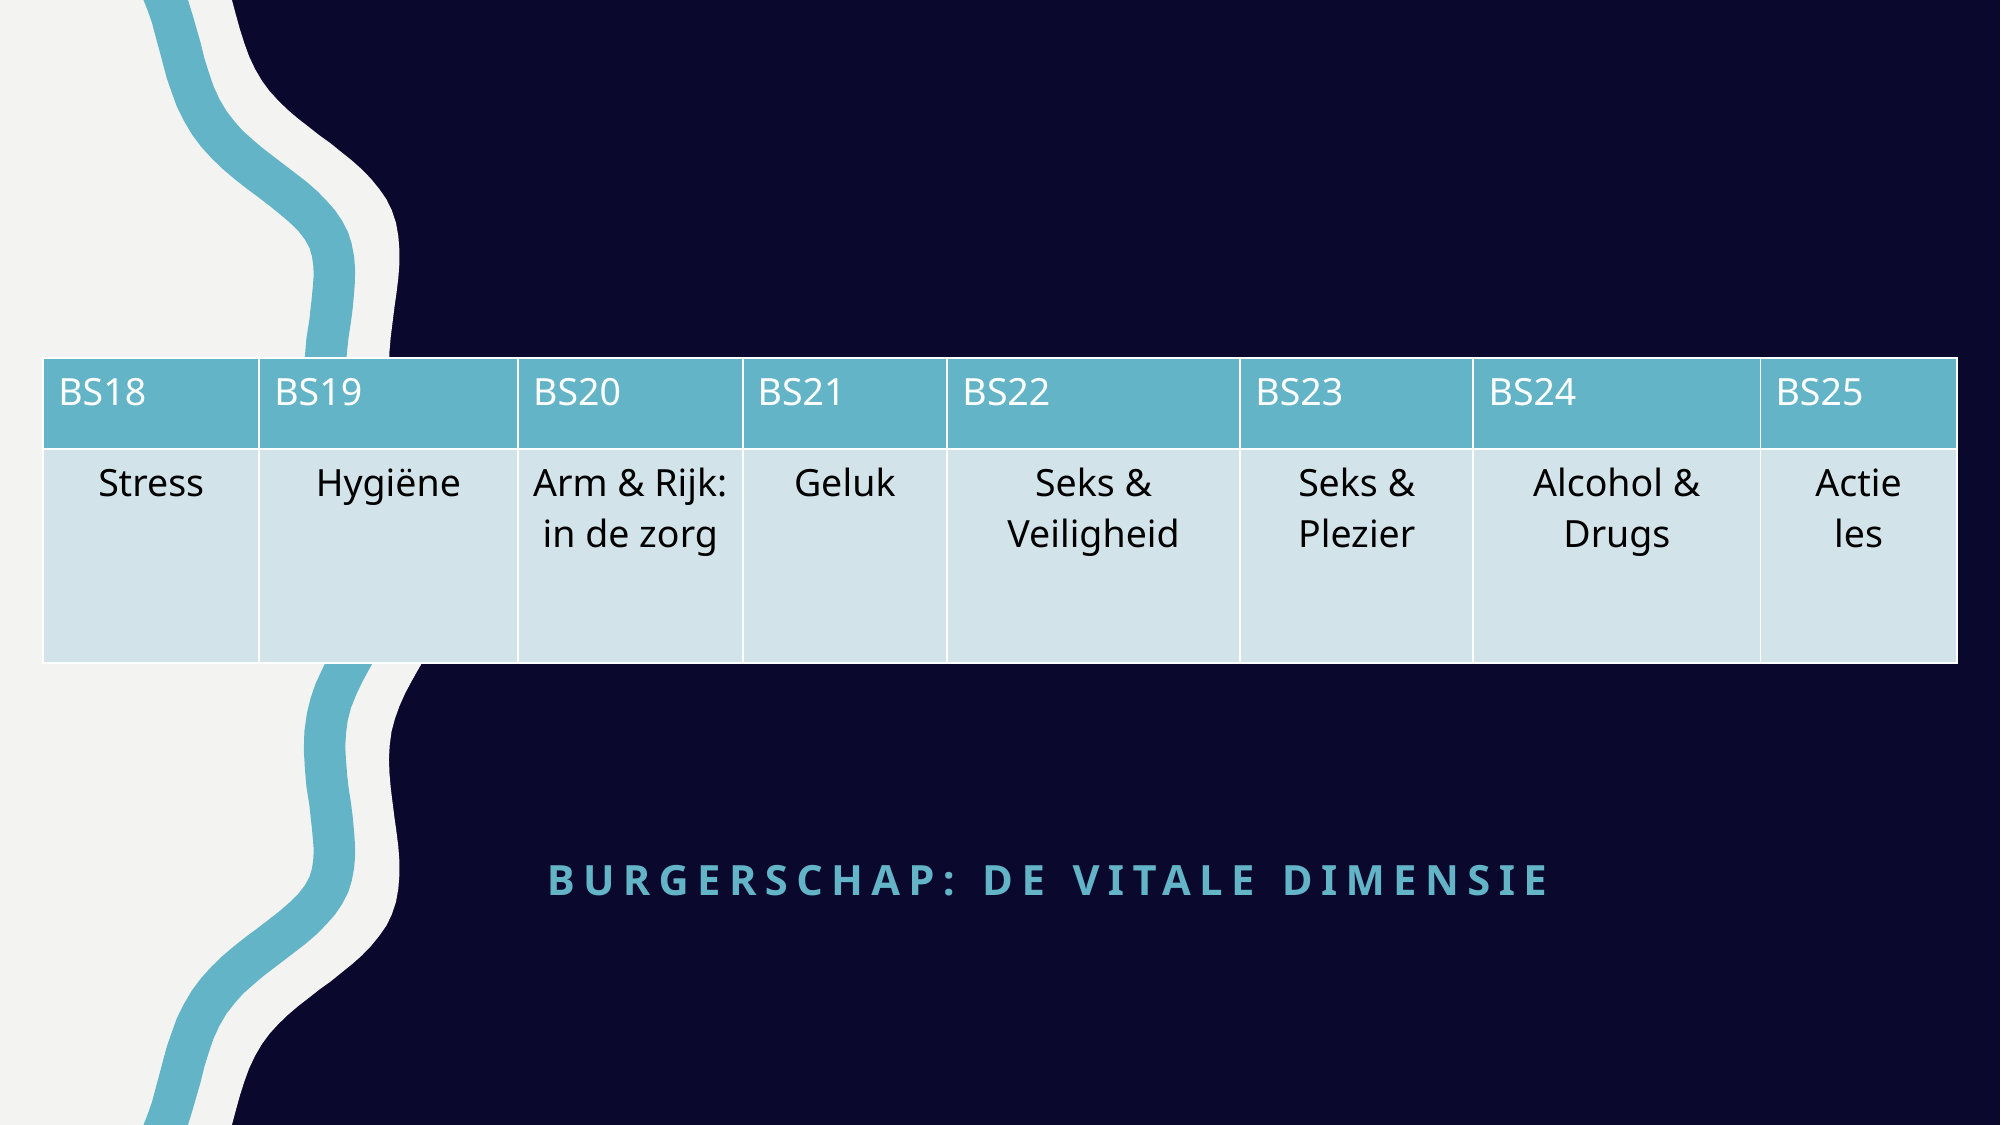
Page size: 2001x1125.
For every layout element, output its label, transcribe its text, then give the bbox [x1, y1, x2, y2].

table_header BS22 [948, 359, 1239, 448]
table_header BS21 [744, 359, 946, 448]
table_header BS20 [519, 359, 742, 448]
table_cell Seks & Plezier [1241, 450, 1472, 662]
table_header BS18 [44, 359, 258, 448]
table_header BS19 [260, 359, 517, 448]
table_cell Stress [44, 450, 258, 662]
table_cell Alcohol & Drugs [1474, 450, 1760, 662]
table_header BS24 [1474, 359, 1760, 448]
list Burgerschap: de vitale dimensie [531, 846, 1684, 1003]
table_header BS25 [1761, 359, 1956, 448]
table_cell Geluk [744, 450, 946, 662]
table_cell Hygiëne [260, 450, 517, 662]
table_cell Seks & Veiligheid [948, 450, 1239, 662]
table_cell Actie les [1761, 450, 1956, 662]
table_header BS23 [1241, 359, 1472, 448]
table_cell Arm & Rijk: in de zorg [519, 450, 742, 662]
